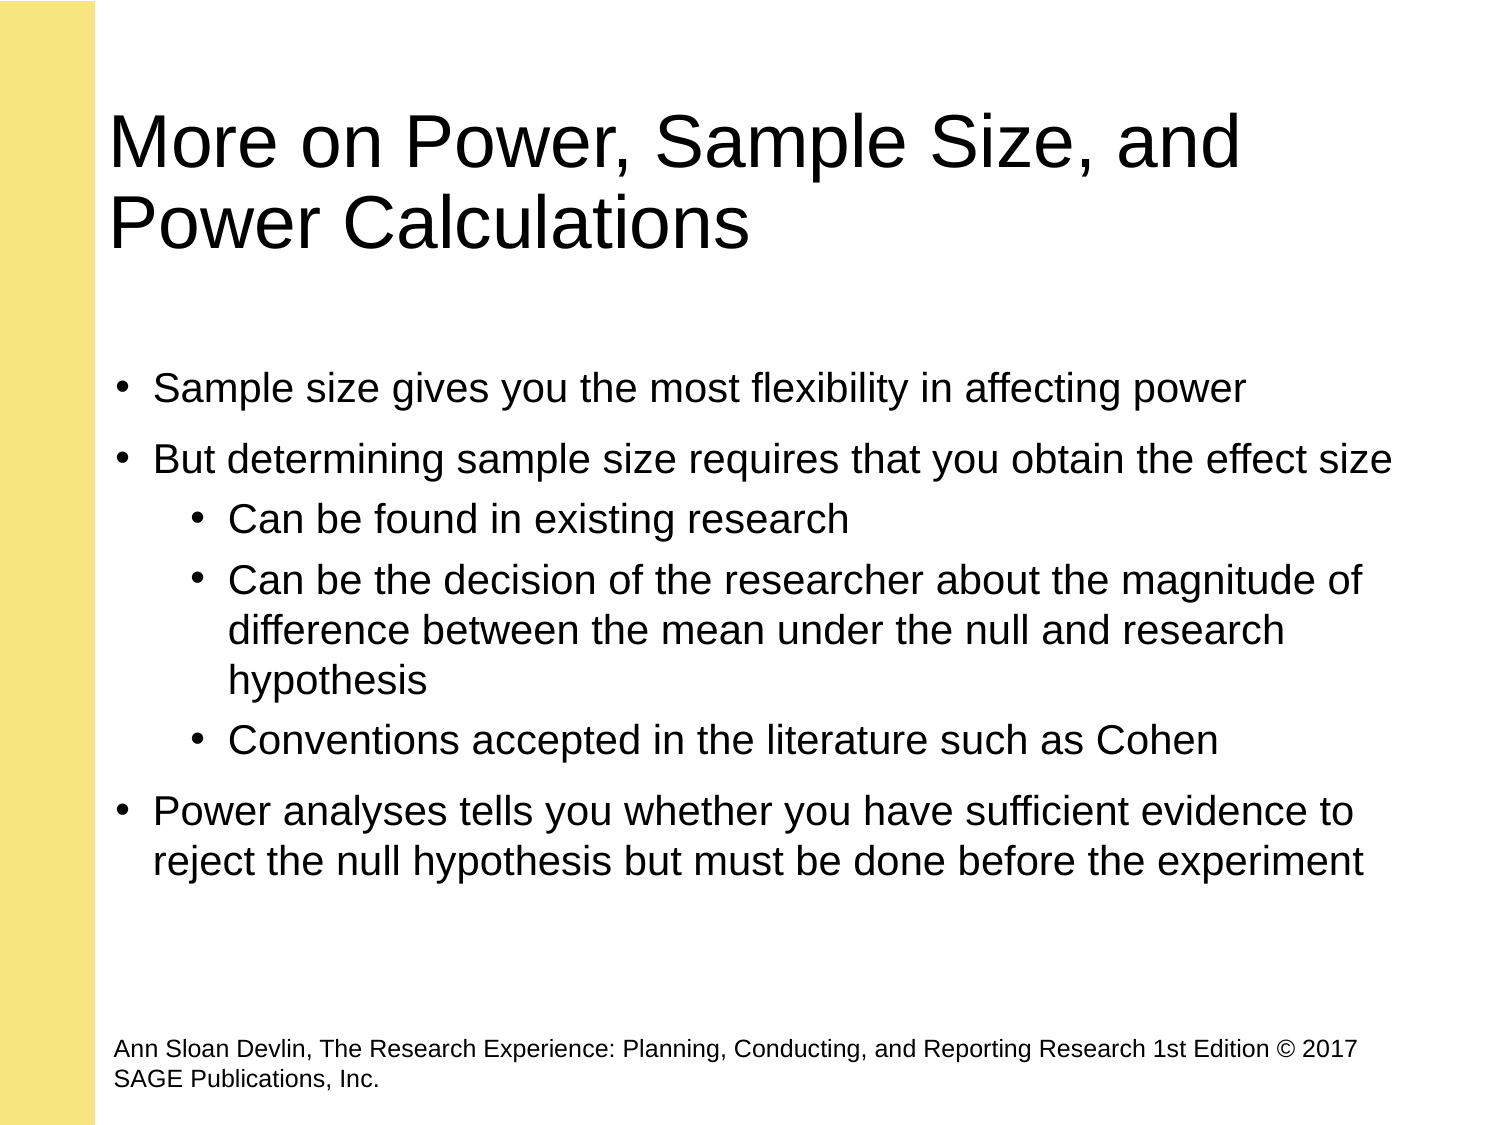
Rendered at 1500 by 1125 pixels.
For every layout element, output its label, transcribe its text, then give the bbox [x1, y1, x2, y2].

picture [0, 1, 96, 1125]
title More on Power, Sample Size, and Power Calculations [93, 96, 1388, 271]
list Sample size gives you the most flexibility in affecting power But determining sample size requires that you obtain the effect size Can be found in existing research Can be the decision of the researcher about the magnitude of difference between the mean under the null and research hypothesis Conventions accepted in the literature such as Cohen Power analyses tells you whether you have sufficient evidence to reject the null hypothesis but must be done before the experiment [100, 353, 1441, 915]
